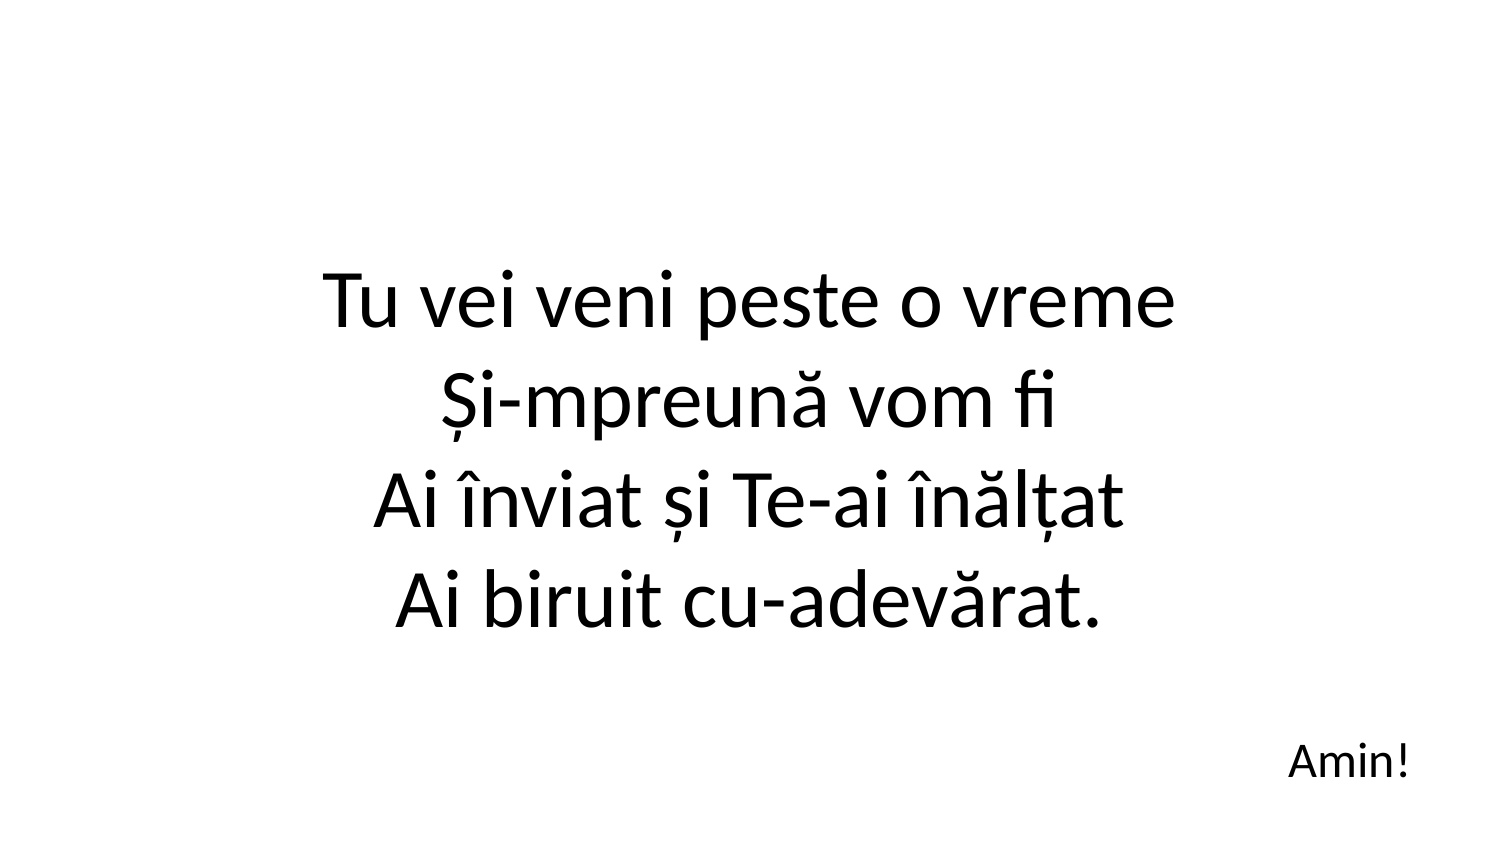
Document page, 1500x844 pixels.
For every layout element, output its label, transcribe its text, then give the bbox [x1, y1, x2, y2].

text_box Amin! [1273, 674, 1427, 795]
text_box Tu vei veni peste o vreme Și-mpreună vom fi Ai înviat și Te-ai înălțat Ai biruit cu-adevărat. [307, 192, 1193, 652]
